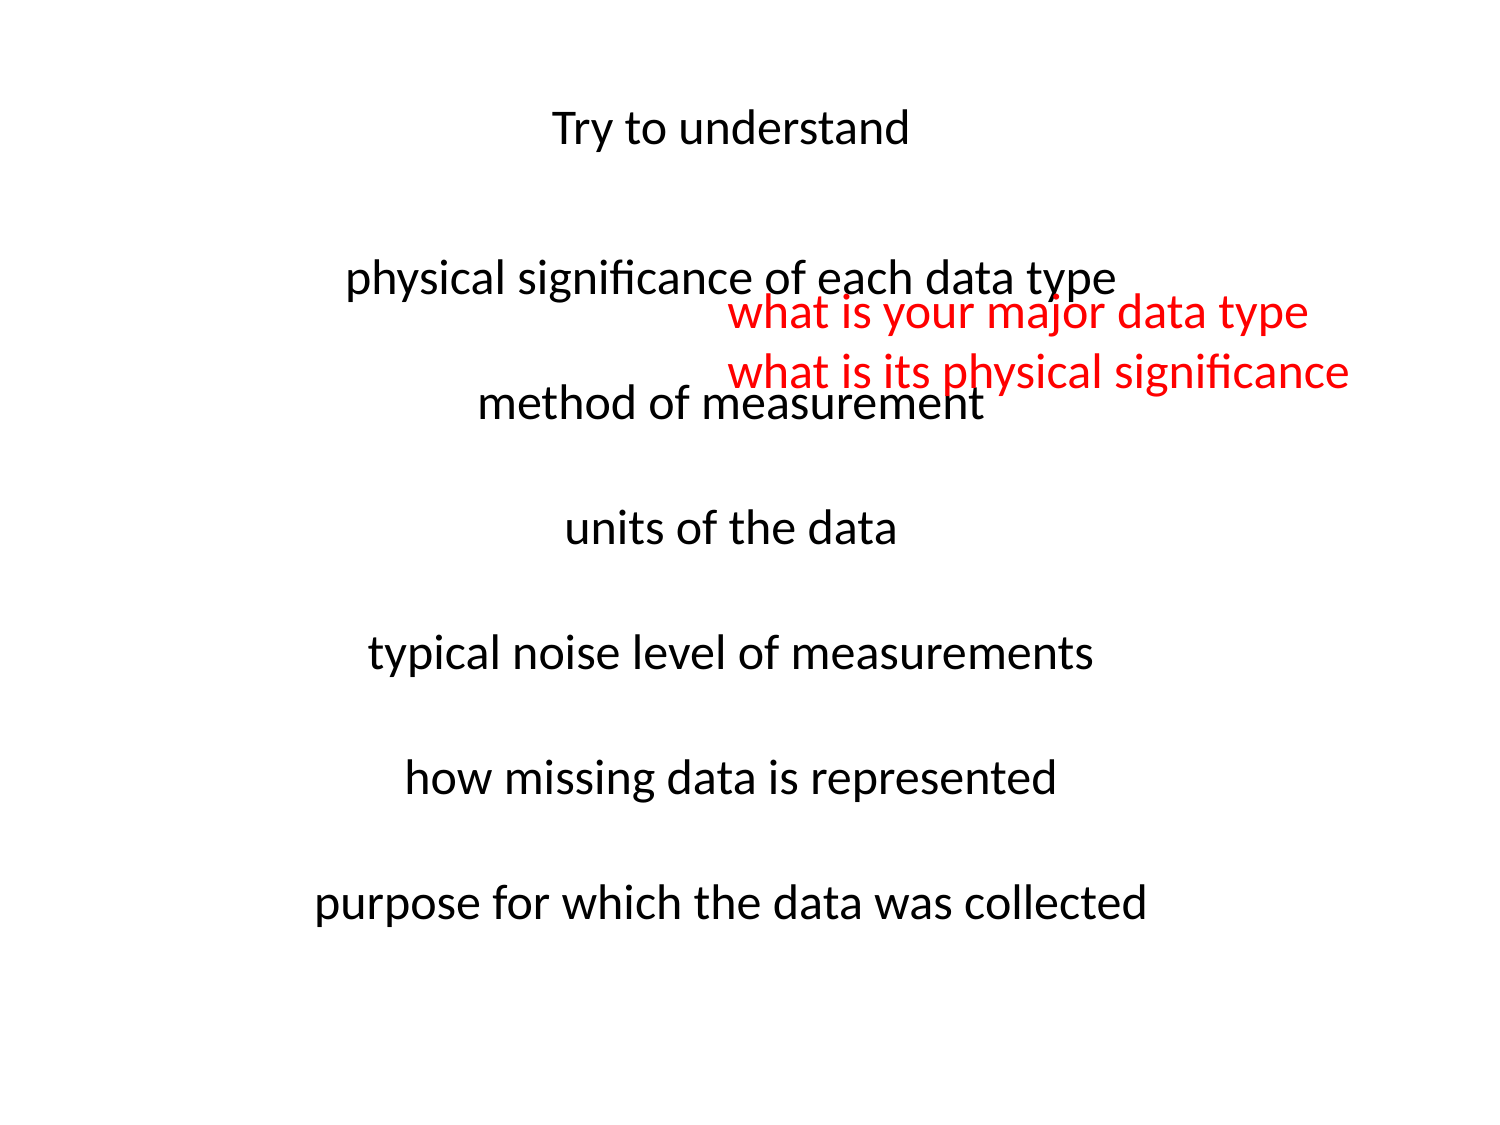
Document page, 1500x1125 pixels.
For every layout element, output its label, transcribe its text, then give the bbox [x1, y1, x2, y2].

text_box units of the data [287, 487, 1175, 562]
text_box what is your major data type what is its physical significance [712, 270, 1463, 406]
text_box Try to understand [287, 87, 1175, 163]
text_box purpose for which the data was collected [287, 861, 1175, 937]
text_box typical noise level of measurements [287, 611, 1175, 687]
text_box physical significance of each data type [287, 237, 1175, 313]
text_box how missing data is represented [287, 736, 1175, 812]
text_box method of measurement [287, 362, 1175, 438]
